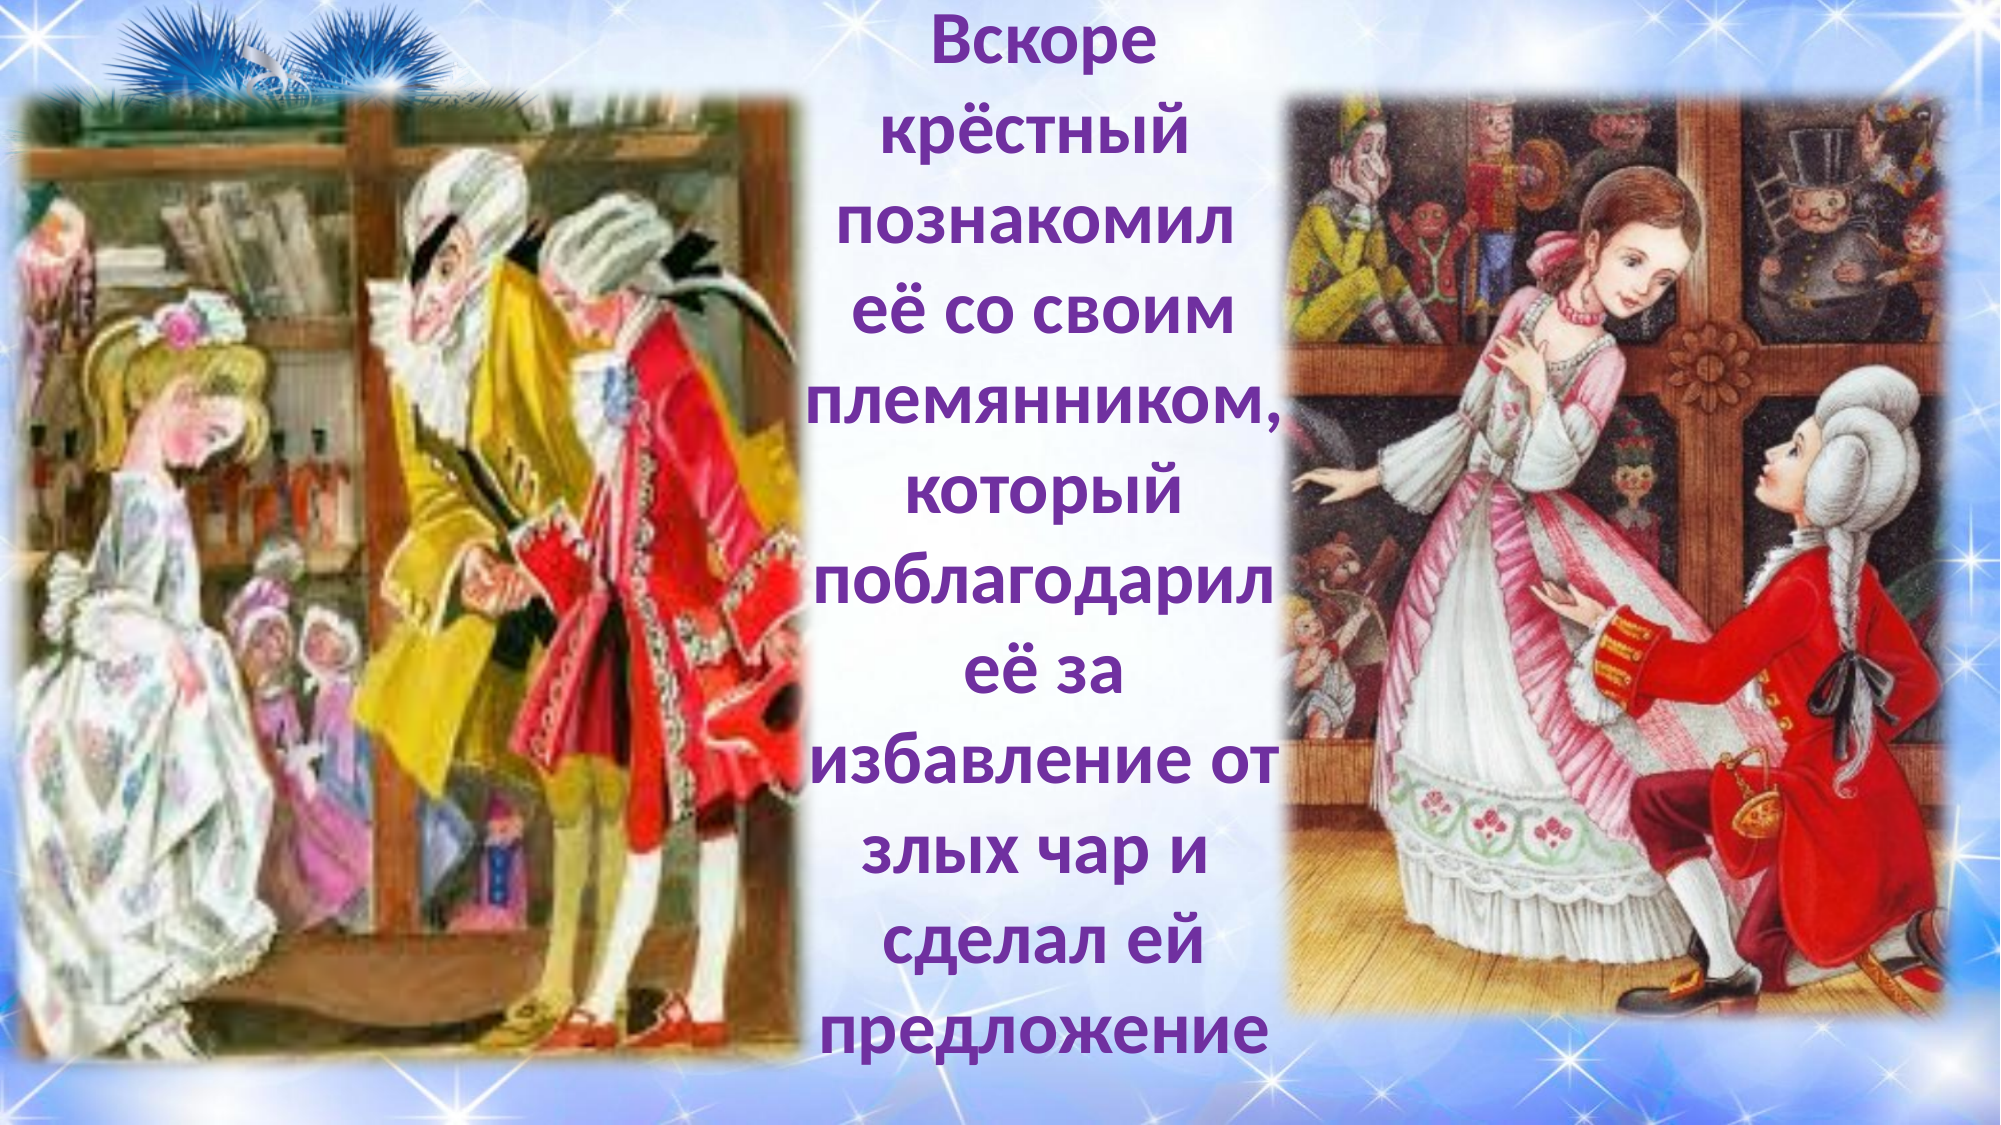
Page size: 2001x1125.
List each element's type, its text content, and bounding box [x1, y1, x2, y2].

text_box Вскоре крёстный познакомил её со своим племянником, который поблагодарил её за избавление от злых чар и сделал ей предложение [765, 0, 1324, 1076]
picture [0, 0, 2000, 1125]
